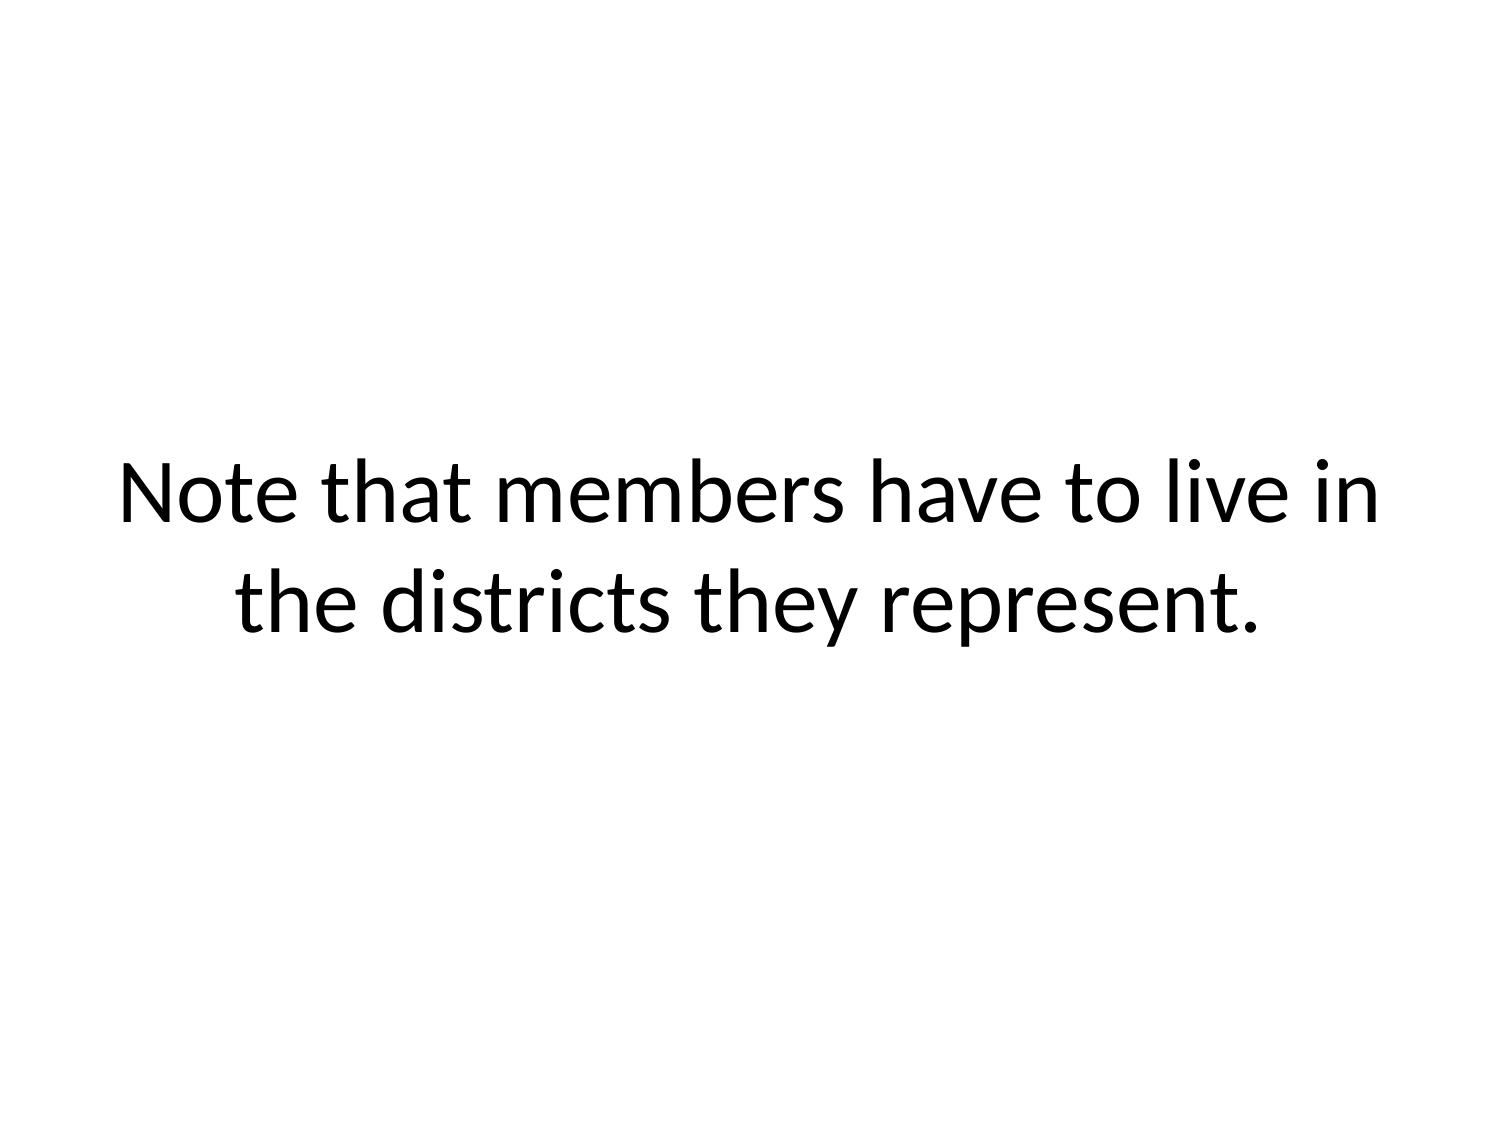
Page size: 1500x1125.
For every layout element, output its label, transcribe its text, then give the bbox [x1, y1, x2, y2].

title Note that members have to live in the districts they represent. [74, 44, 1426, 1038]
